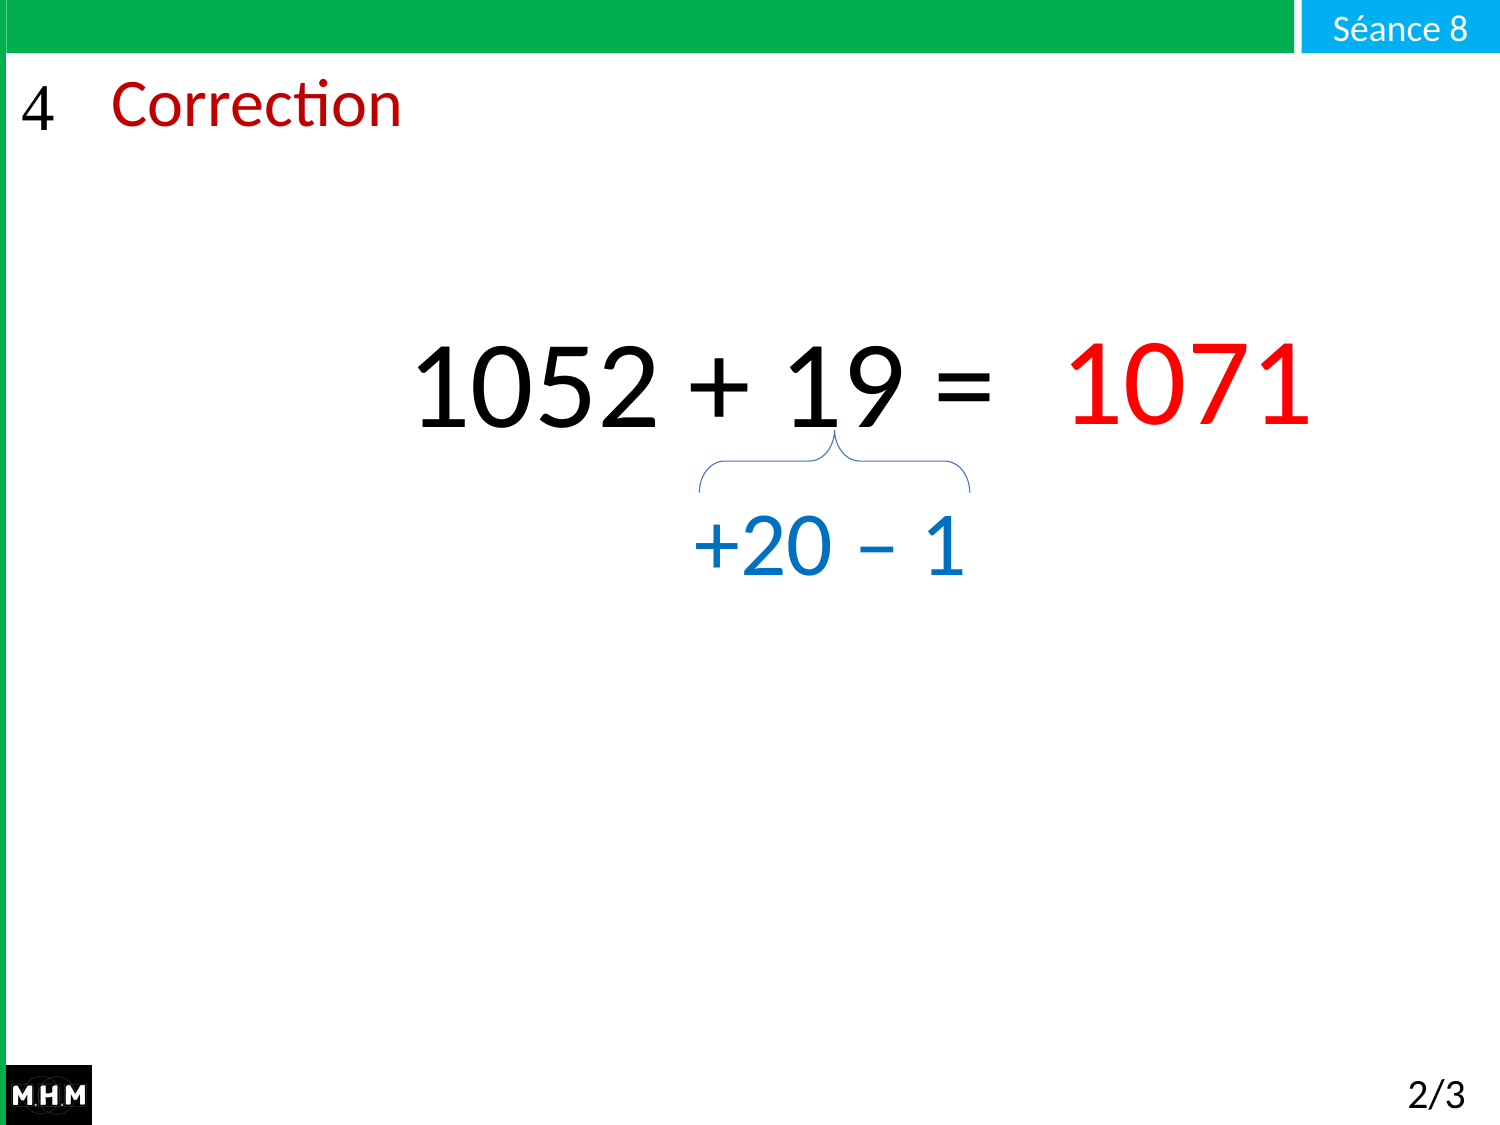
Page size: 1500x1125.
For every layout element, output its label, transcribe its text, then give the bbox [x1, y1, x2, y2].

text_box [698, 429, 971, 493]
text_box +20 – 1 [680, 475, 1480, 601]
title Correction [96, 60, 1391, 150]
list 2/3 [1373, 1064, 1500, 1125]
text_box 1071 [1001, 292, 1374, 458]
picture [6, 1065, 92, 1125]
text_box 1052 + 19 = [392, 294, 1193, 460]
